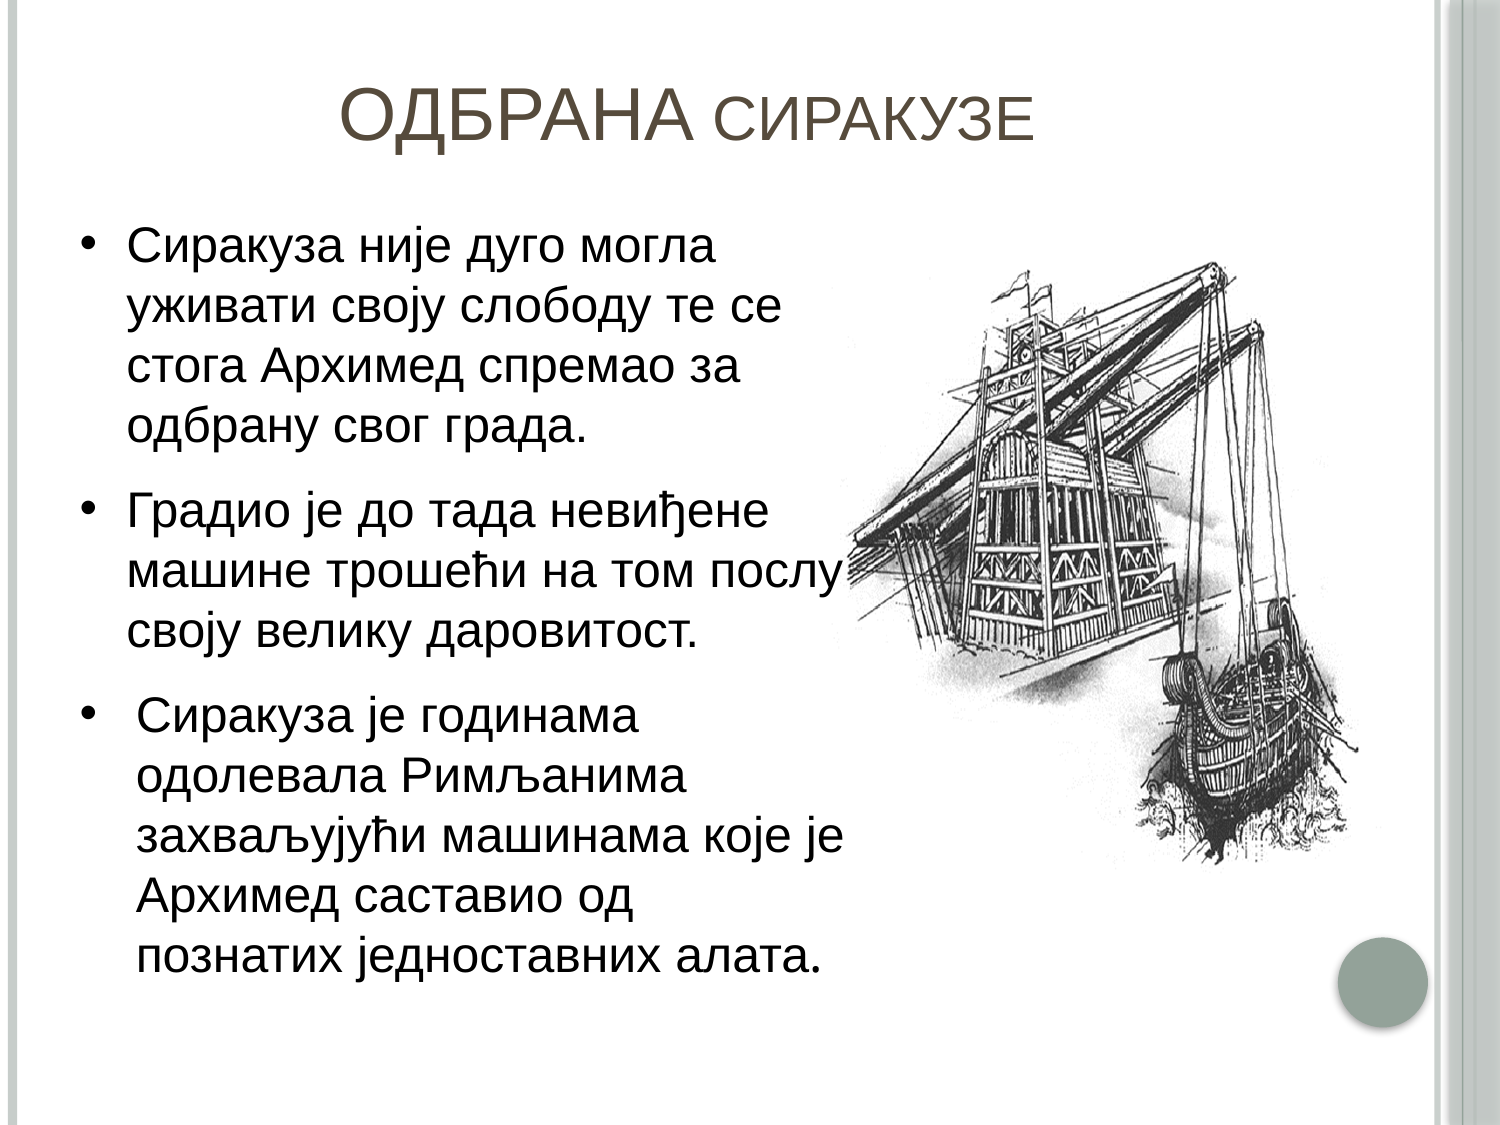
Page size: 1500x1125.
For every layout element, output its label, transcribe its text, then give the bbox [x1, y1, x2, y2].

text_box Сиракуза није дуго могла уживати своју слободу те се стога Архимед спремао за одбрану свог града. Градио је до тада невиђене машине трошећи на том послу своју велику даровитост. Сиракуза је годинама одолевала Римљанима захваљујући машинама које је Архимед саставио од познатих једноставних алата. [79, 212, 855, 983]
picture [824, 236, 1403, 896]
title Одбрана Сиракузе [75, 45, 1300, 163]
